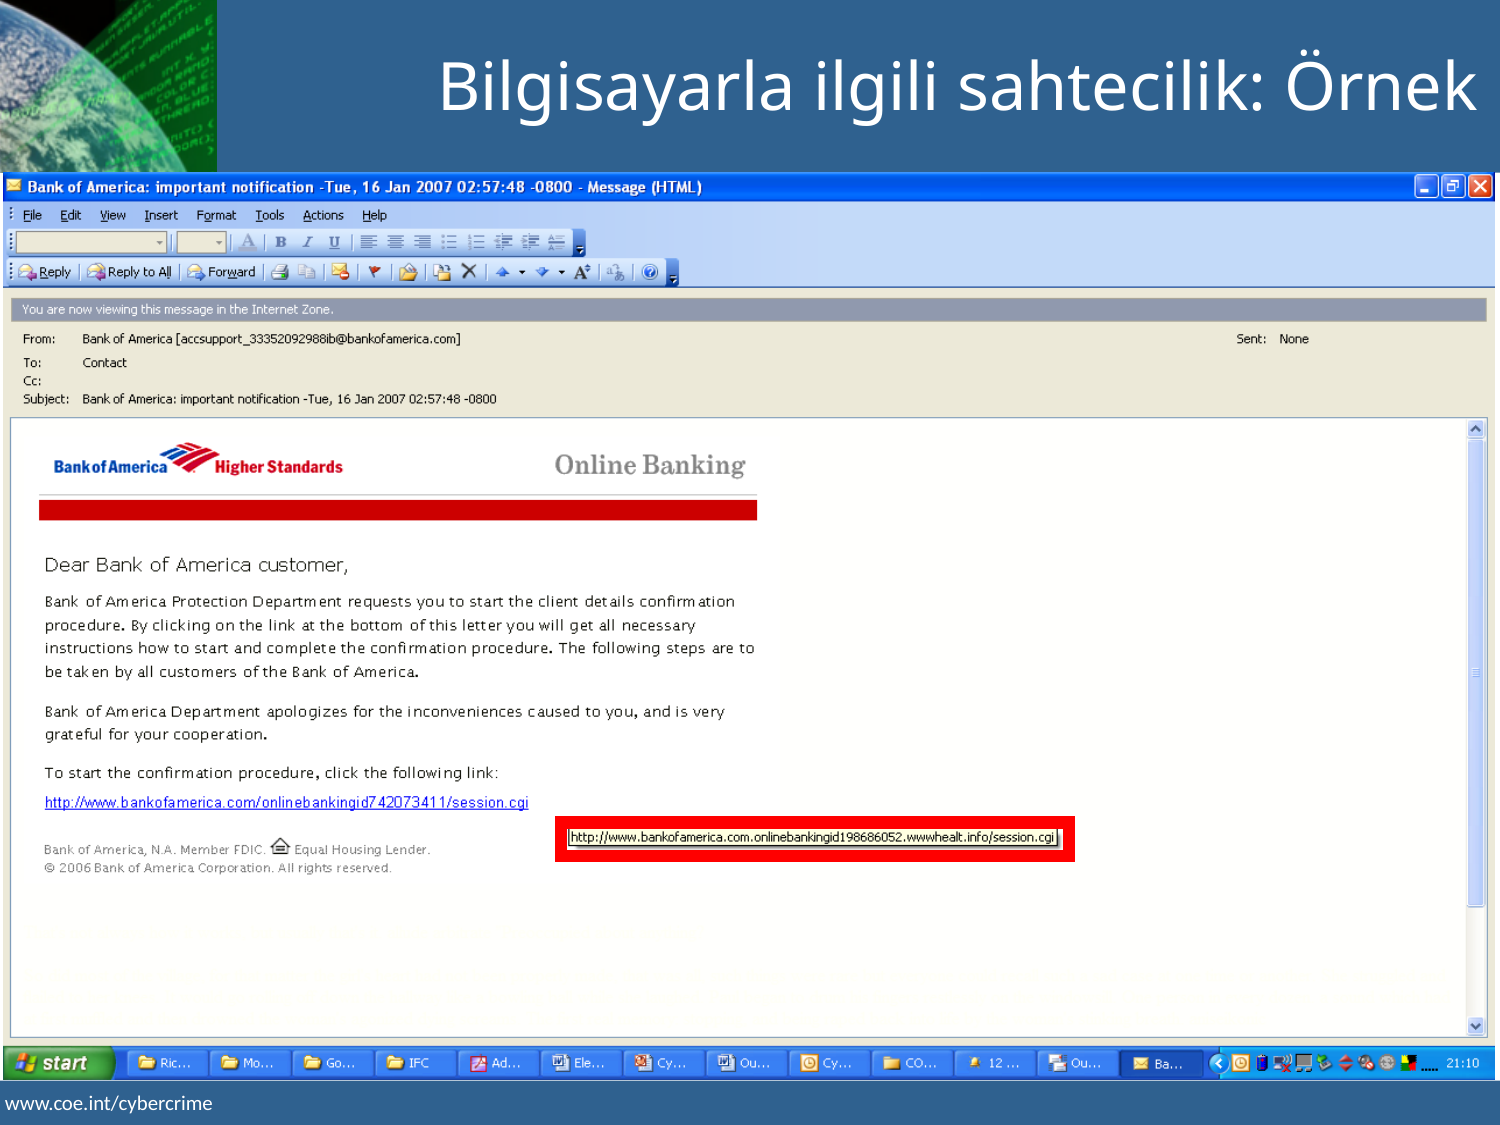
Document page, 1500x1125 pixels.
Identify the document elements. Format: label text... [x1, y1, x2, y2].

text_box Bilgisayarla ilgili sahtecilik: Örnek [242, 36, 1495, 131]
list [3, 172, 1495, 1080]
picture [0, 0, 217, 173]
